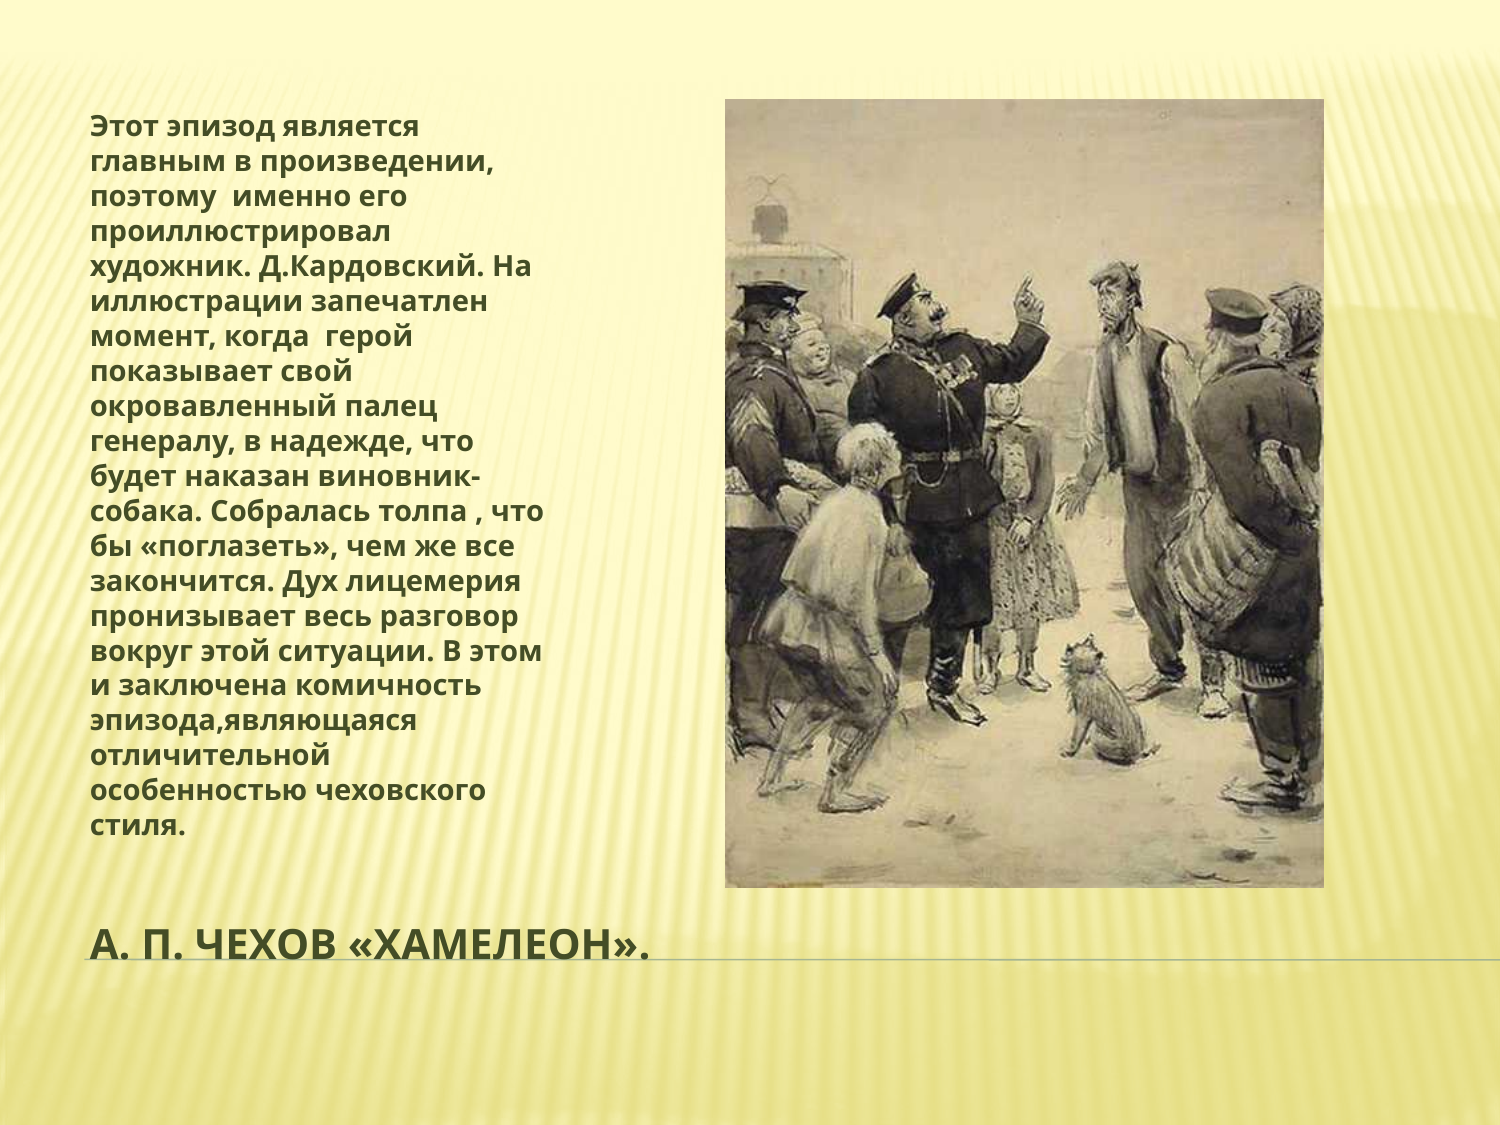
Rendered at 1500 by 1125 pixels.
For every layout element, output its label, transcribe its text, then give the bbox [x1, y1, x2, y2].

title А. П. Чехов «Хамелеон». [75, 900, 1463, 986]
list Этот эпизод является главным в произведении, поэтому именно его проиллюстрировал художник. Д.Кардовский. На иллюстрации запечатлен момент, когда герой показывает свой окровавленный палец генералу, в надежде, что будет наказан виновник-собака. Собралась толпа , что бы «поглазеть», чем же все закончится. Дух лицемерия пронизывает весь разговор вокруг этой ситуации. В этом и заключена комичность эпизода,являющаяся отличительной особенностью чеховского стиля. [75, 99, 569, 888]
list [724, 99, 1324, 888]
